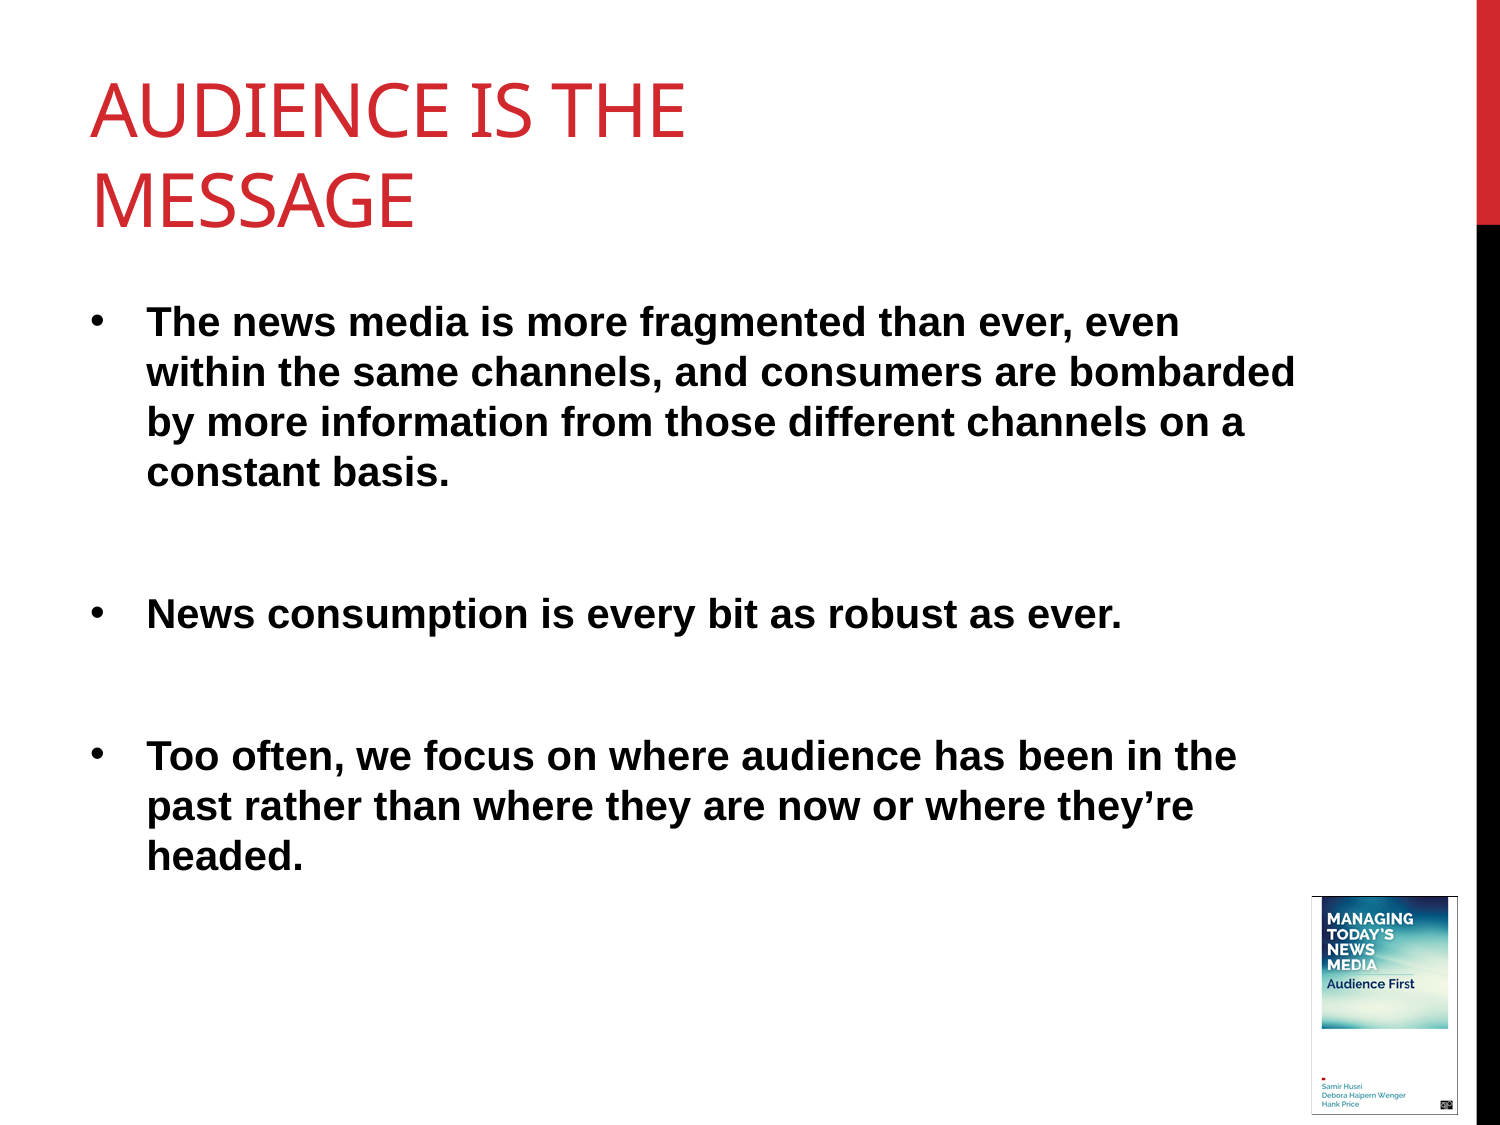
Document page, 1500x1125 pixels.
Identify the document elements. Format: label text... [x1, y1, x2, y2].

list The news media is more fragmented than ever, even within the same channels, and consumers are bombarded by more information from those different channels on a constant basis. News consumption is every bit as robust as ever. Too often, we focus on where audience has been in the past rather than where they are now or where they’re headed. [75, 287, 1325, 1005]
title Audience is the message [75, 25, 1025, 250]
picture [1311, 896, 1458, 1115]
